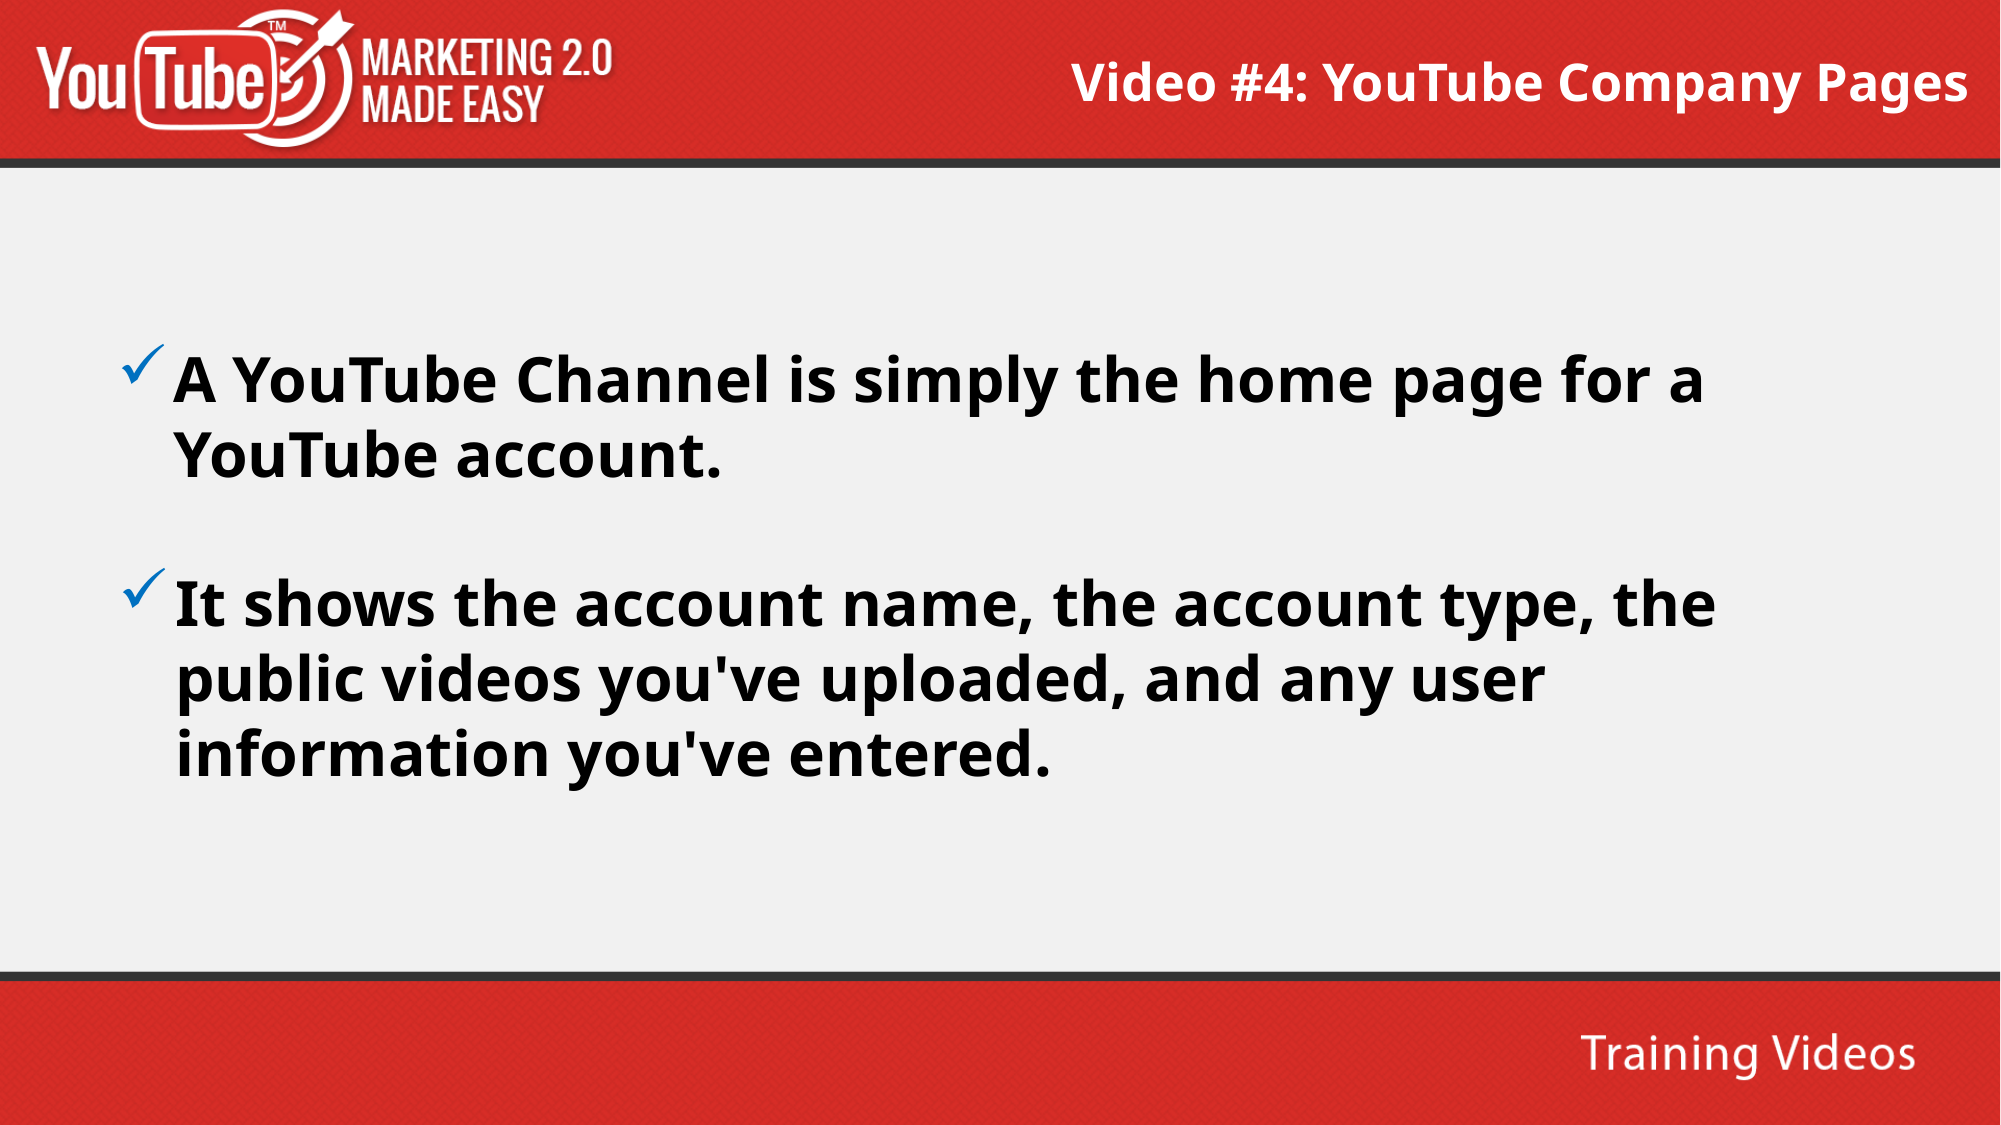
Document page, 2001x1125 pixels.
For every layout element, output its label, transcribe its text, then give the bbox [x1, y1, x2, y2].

text_box A YouTube Channel is simply the home page for a YouTube account. [102, 332, 1920, 498]
text_box Video #4: YouTube Company Pages [905, 41, 1985, 119]
picture [0, 0, 2001, 1125]
text_box It shows the account name, the account type, the public videos you've uploaded, and any user information you've entered. [104, 556, 1920, 797]
